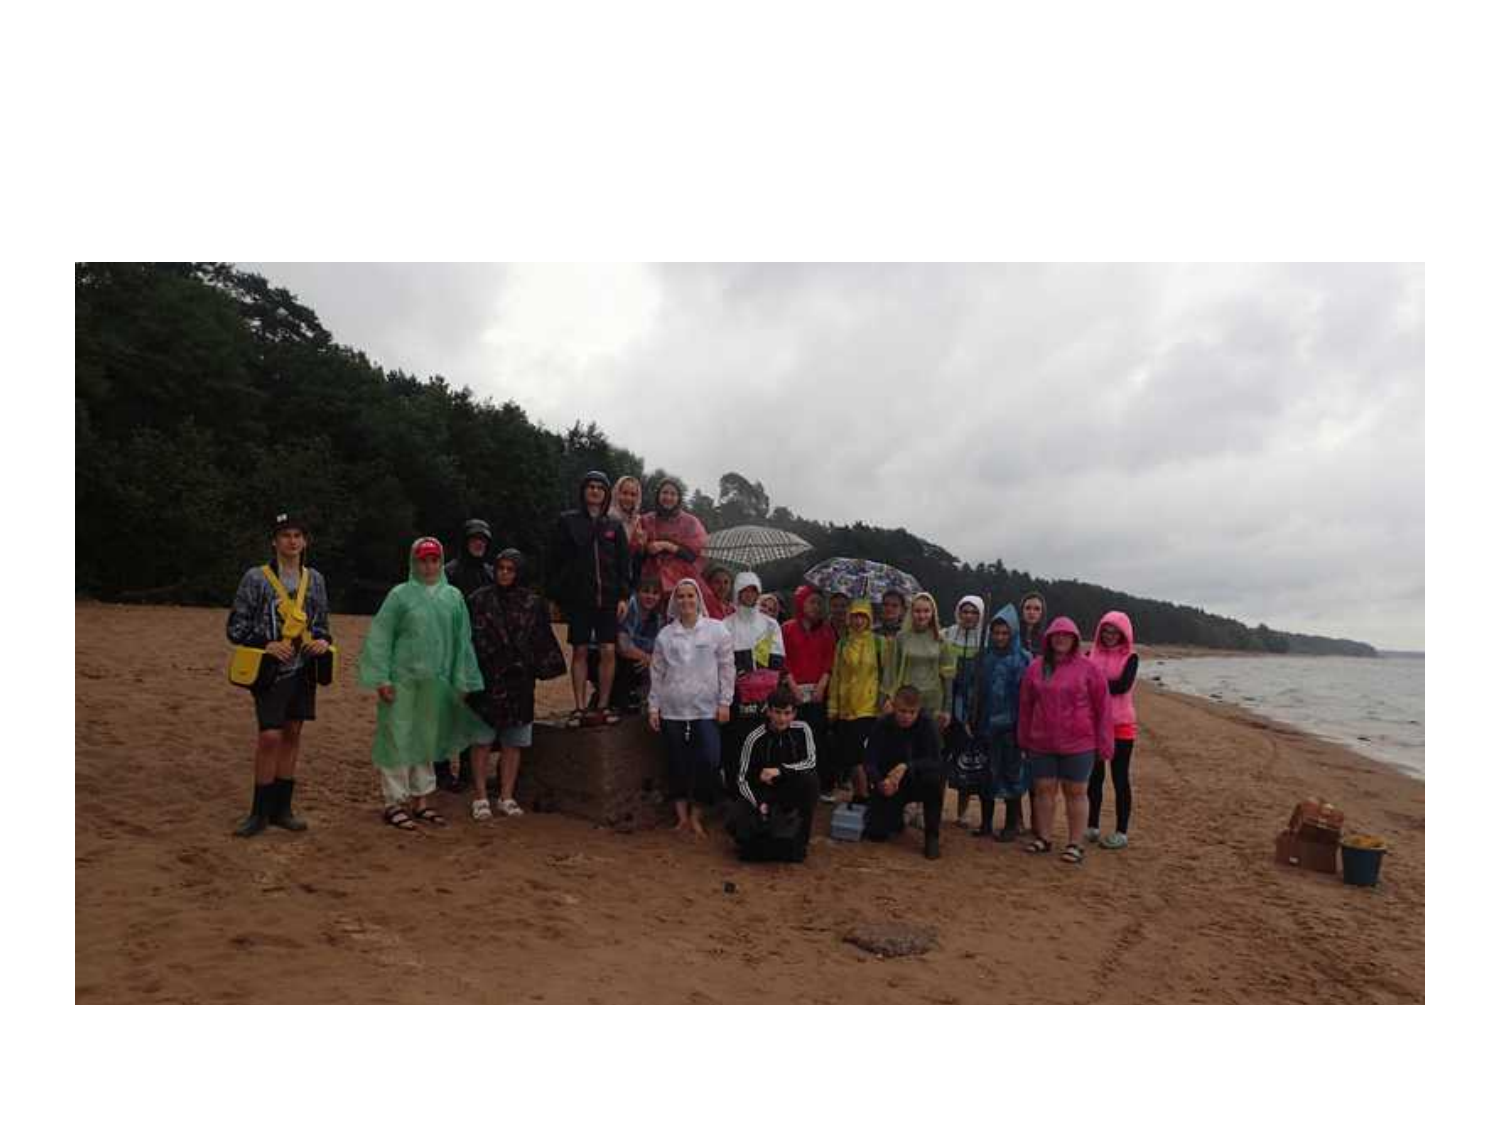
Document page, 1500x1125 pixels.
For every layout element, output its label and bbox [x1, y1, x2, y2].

list [74, 262, 1426, 1006]
